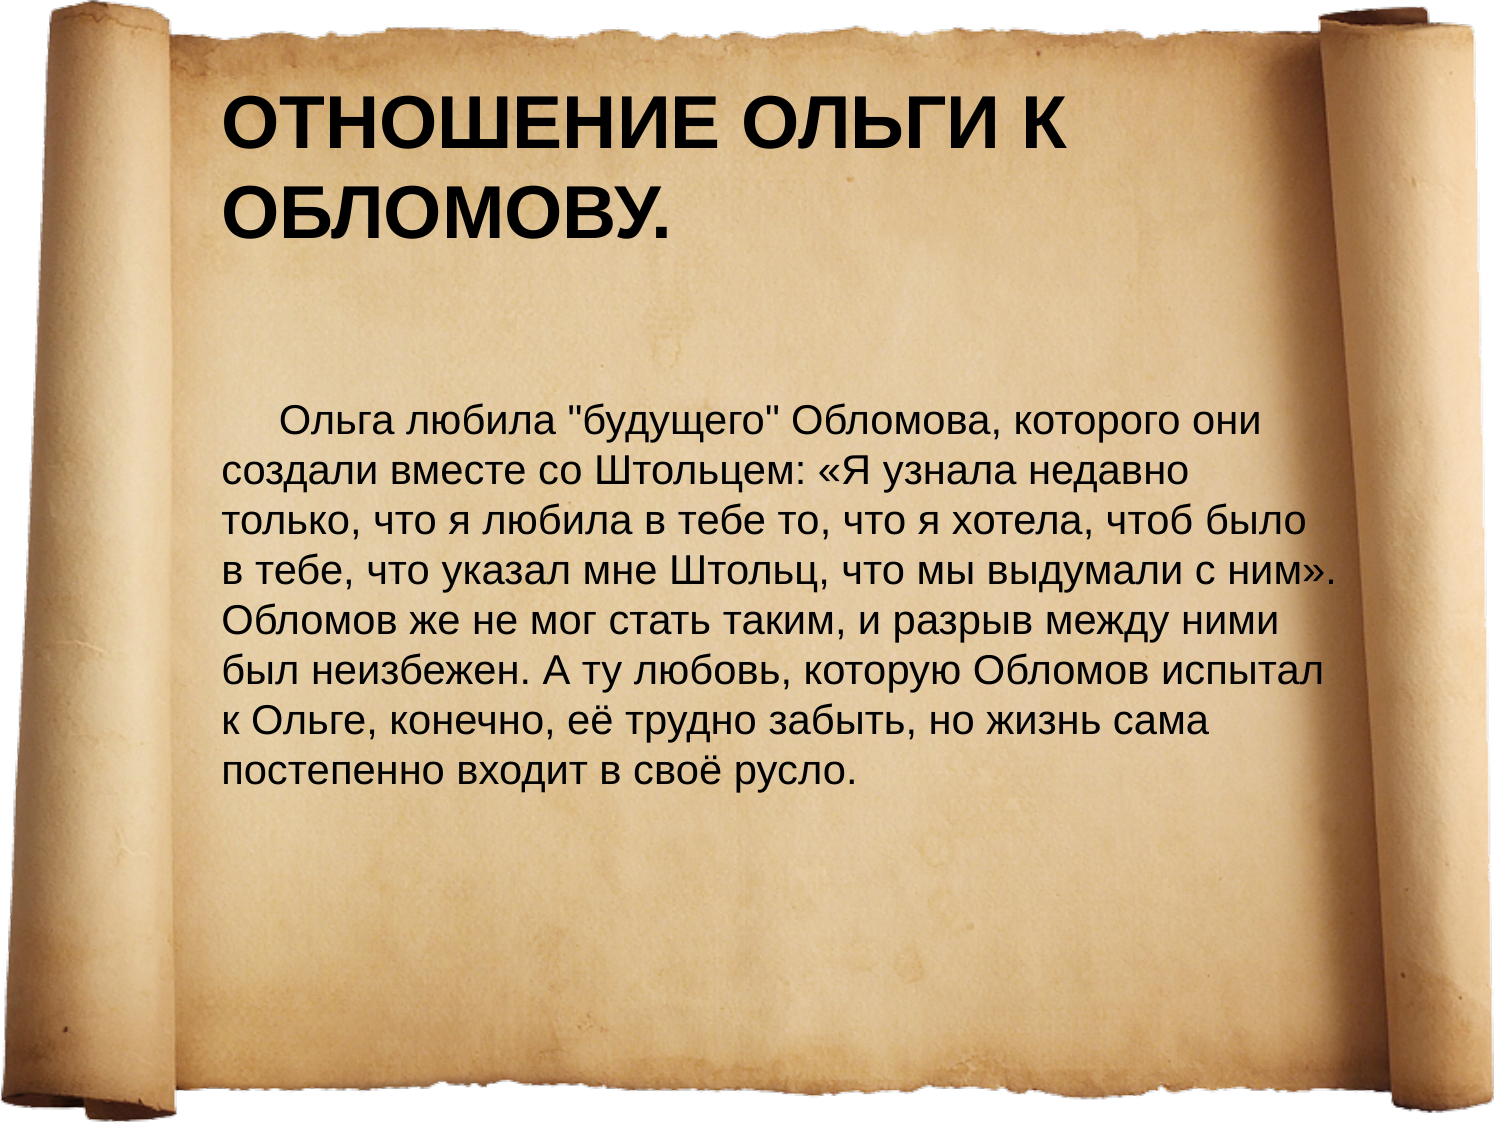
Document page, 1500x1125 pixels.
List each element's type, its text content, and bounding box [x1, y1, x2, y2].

text_box Отношение Ольги к Обломову. [206, 66, 1365, 262]
picture [0, 0, 1500, 1125]
text_box Ольга любила "будущего" Обломова, которого они создали вместе со Штольцем: «Я узнала недавно только, что я любила в тебе то, что я хотела, чтоб было в тебе, что указал мне Штольц, что мы выдумали с ним». Обломов же не мог стать таким, и разрыв между ними был неизбежен. А ту любовь, которую Обломов испытал к Ольге, конечно, её трудно забыть, но жизнь сама постепенно входит в своё русло. [206, 385, 1353, 801]
